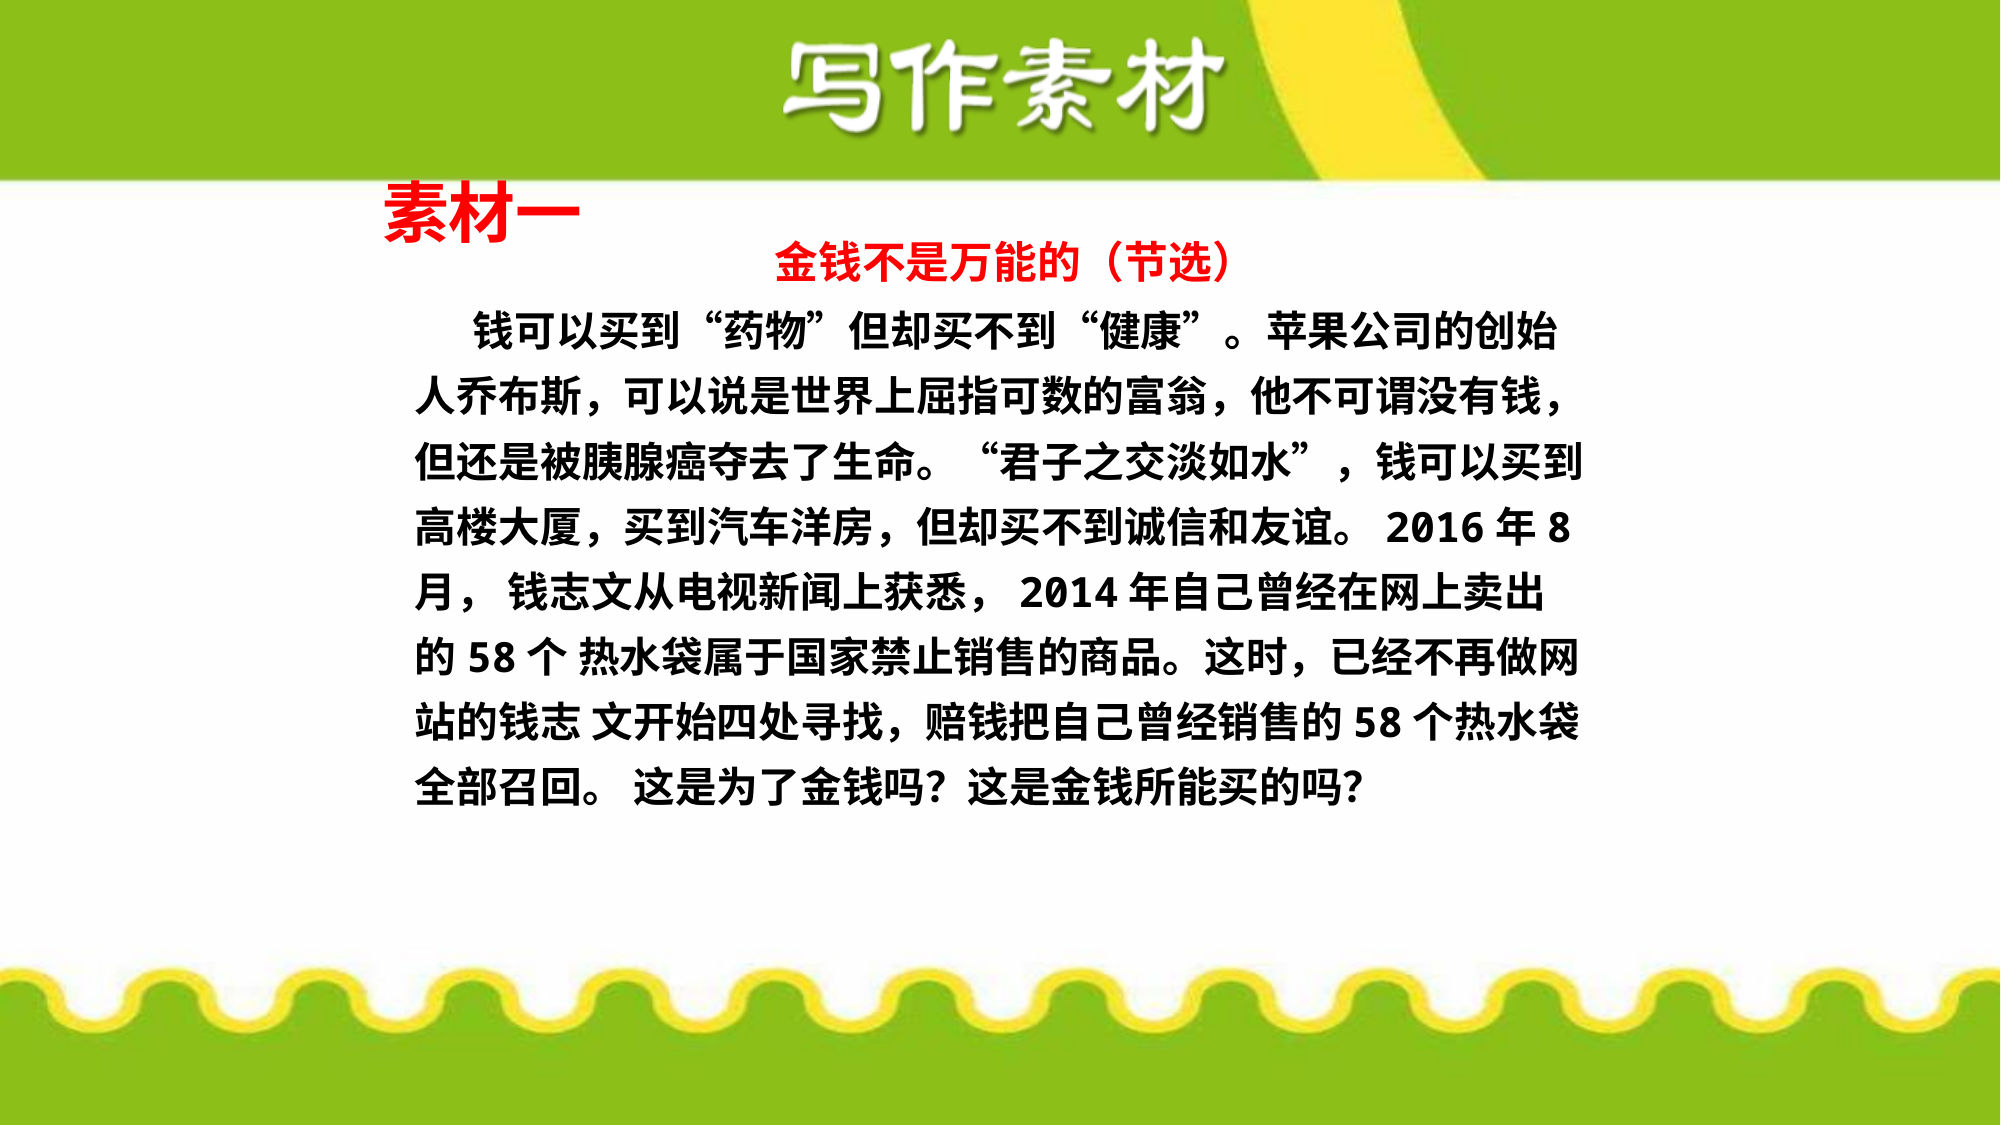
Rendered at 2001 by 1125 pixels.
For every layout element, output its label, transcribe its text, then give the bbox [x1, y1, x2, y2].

text_box 金钱不是万能的（节选） 钱可以买到“药物”但却买不到“健康”。苹果公司的创始 人乔布斯，可以说是世界上屈指可数的富翁，他不可谓没有钱， 但还是被胰腺癌夺去了生命。“君子之交淡如水”，钱可以买到 高楼大厦，买到汽车洋房，但却买不到诚信和友谊。2016年8月， 钱志文从电视新闻上获悉，2014年自己曾经在网上卖出的58个 热水袋属于国家禁止销售的商品。这时，已经不再做网站的钱志 文开始四处寻找，赔钱把自己曾经销售的58个热水袋全部召回。 这是为了金钱吗？这是金钱所能买的吗？ [400, 211, 1600, 818]
picture [0, 0, 2001, 1125]
text_box 素材一 [367, 163, 872, 259]
